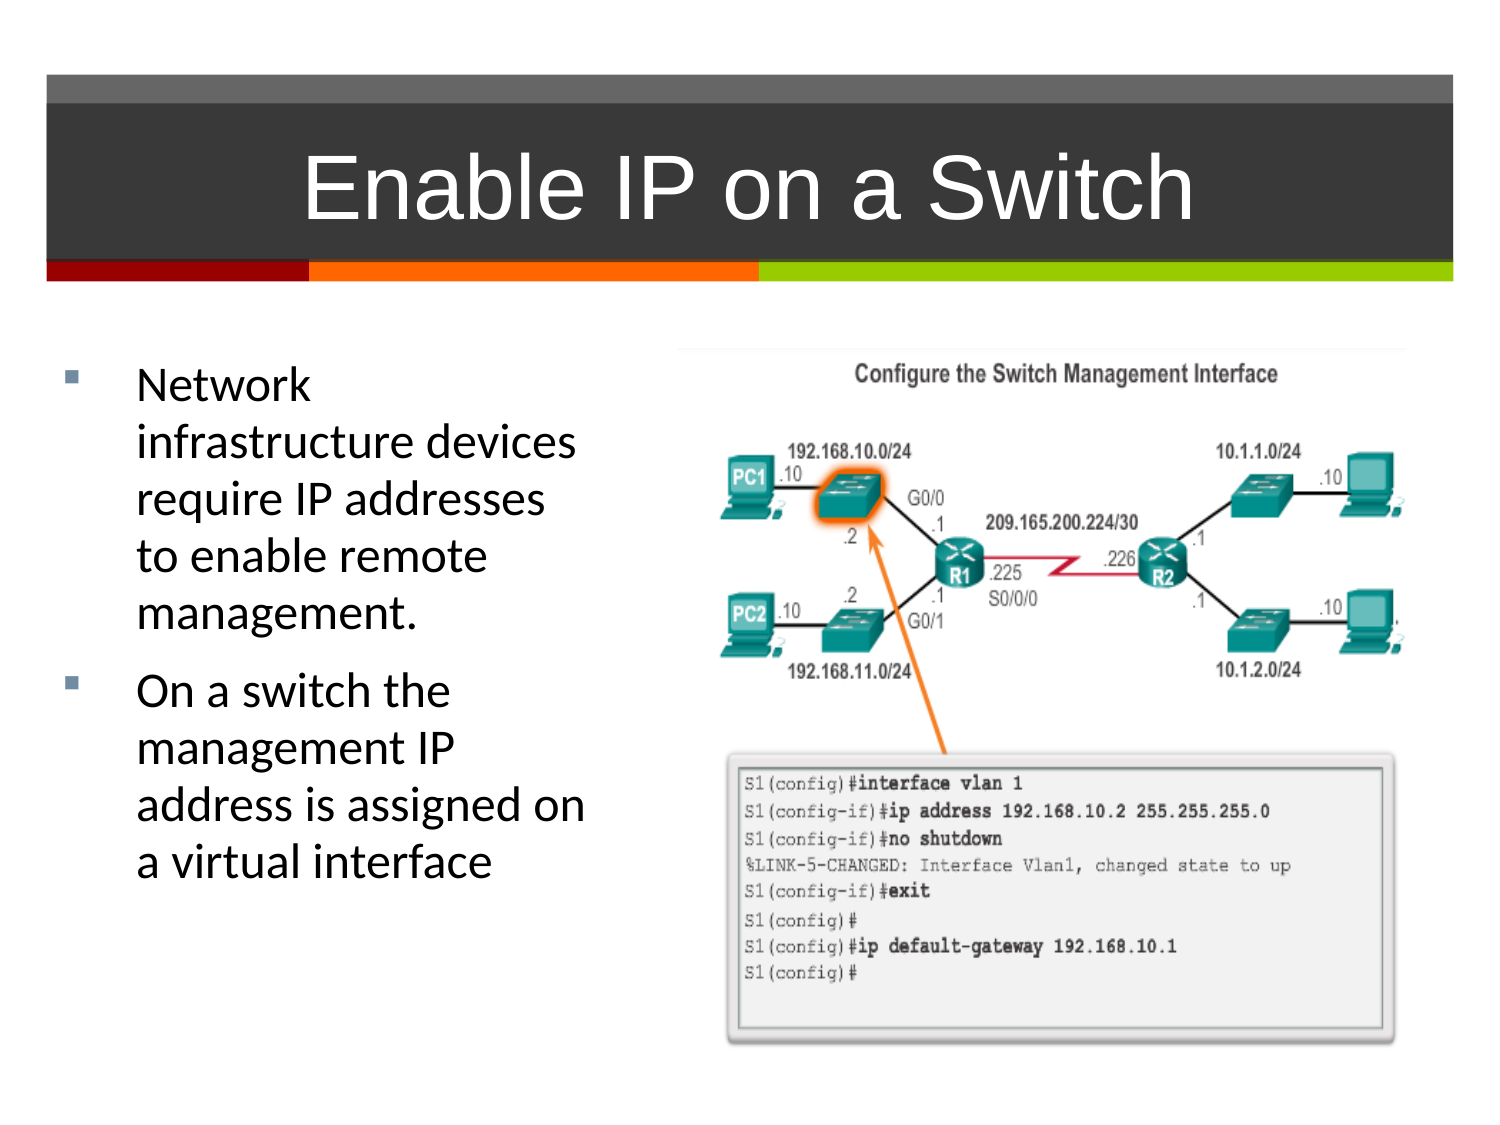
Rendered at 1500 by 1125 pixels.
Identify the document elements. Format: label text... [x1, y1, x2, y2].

picture [676, 347, 1407, 1059]
list Network infrastructure devices require IP addresses to enable remote management. On a switch the management IP address is assigned on a virtual interface [46, 348, 612, 1004]
title Enable IP on a Switch [46, 103, 1454, 263]
